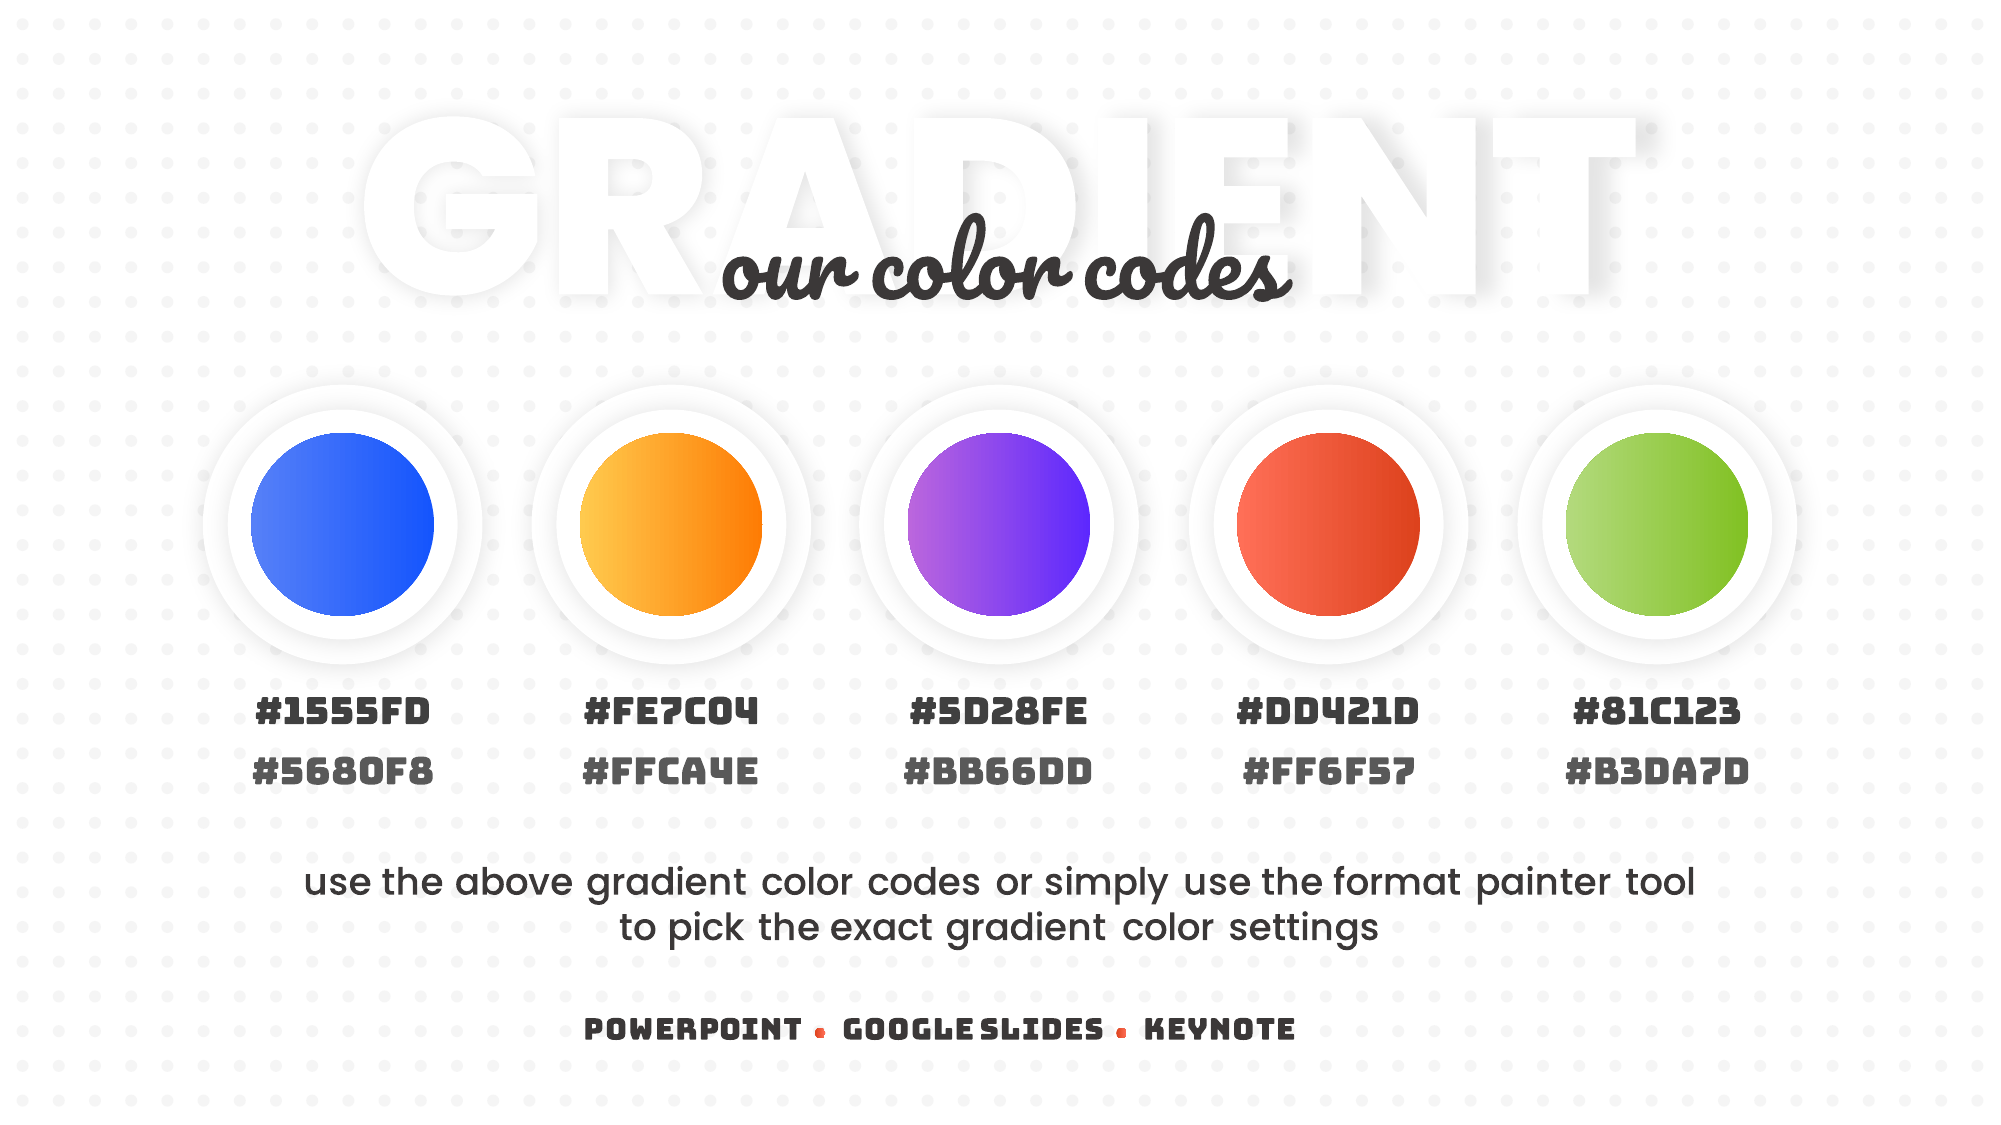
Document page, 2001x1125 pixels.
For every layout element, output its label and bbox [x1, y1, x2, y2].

text_box [945, 917, 970, 952]
text_box [304, 873, 326, 897]
text_box [709, 872, 731, 896]
text_box [1526, 864, 1534, 896]
text_box [328, 872, 348, 897]
text_box [1065, 864, 1073, 896]
text_box [455, 872, 479, 897]
text_box [867, 865, 981, 897]
text_box [995, 872, 1019, 897]
text_box [584, 696, 758, 725]
text_box [582, 757, 758, 785]
text_box [676, 864, 684, 896]
text_box [808, 866, 815, 896]
text_box [1272, 913, 1300, 942]
text_box [669, 917, 693, 951]
text_box [397, 865, 419, 896]
text_box [1114, 872, 1138, 906]
text_box [1139, 866, 1170, 906]
text_box [364, 116, 1636, 303]
text_box [1334, 917, 1379, 952]
text_box [910, 696, 1087, 725]
text_box [1075, 872, 1111, 896]
text_box [693, 910, 702, 941]
text_box [872, 917, 896, 942]
text_box [578, 432, 764, 617]
text_box [255, 697, 429, 725]
text_box [830, 917, 853, 942]
text_box [420, 872, 444, 897]
text_box [732, 867, 747, 896]
text_box [1069, 917, 1091, 942]
text_box [797, 917, 820, 942]
text_box [972, 911, 1034, 942]
text_box [1237, 697, 1418, 725]
text_box [1177, 917, 1215, 942]
text_box [1044, 872, 1064, 897]
text_box [250, 432, 436, 617]
text_box [1536, 872, 1558, 896]
text_box [1688, 866, 1694, 896]
text_box [1169, 911, 1175, 941]
text_box [1248, 917, 1272, 942]
text_box [1573, 696, 1740, 725]
text_box [555, 408, 788, 641]
text_box [1625, 867, 1639, 896]
text_box [1187, 383, 1470, 666]
text_box [550, 872, 573, 897]
text_box [1301, 910, 1309, 941]
text_box [1035, 910, 1044, 941]
text_box [773, 911, 795, 942]
text_box [1332, 864, 1369, 897]
text_box [481, 865, 551, 897]
text_box [612, 872, 649, 897]
text_box [1122, 917, 1168, 942]
text_box [883, 408, 1115, 641]
text_box [1276, 865, 1298, 896]
text_box [585, 1017, 1295, 1041]
text_box [586, 872, 610, 906]
text_box [1243, 757, 1414, 785]
text_box [226, 408, 459, 641]
text_box [348, 872, 372, 897]
text_box [1541, 408, 1774, 641]
text_box [761, 872, 807, 897]
text_box [851, 918, 874, 942]
text_box [1208, 872, 1252, 897]
text_box [816, 872, 854, 897]
text_box [906, 432, 1092, 617]
text_box [897, 913, 933, 942]
text_box [702, 911, 747, 942]
text_box [252, 756, 433, 785]
text_box [1092, 913, 1107, 942]
text_box [1564, 432, 1750, 617]
text_box [757, 913, 772, 942]
text_box [1559, 867, 1597, 897]
text_box [1212, 408, 1445, 641]
text_box [1476, 872, 1524, 906]
text_box [530, 383, 813, 666]
text_box [1516, 383, 1799, 666]
text_box [201, 383, 484, 666]
text_box [1311, 917, 1333, 942]
text_box [858, 383, 1140, 666]
text_box [633, 917, 657, 942]
text_box [1639, 872, 1687, 897]
text_box [1565, 757, 1749, 785]
text_box [684, 872, 708, 897]
text_box [1422, 867, 1461, 897]
text_box [1300, 872, 1323, 897]
text_box [1261, 867, 1275, 896]
text_box [650, 865, 674, 897]
text_box [1598, 872, 1612, 896]
text_box [1236, 432, 1422, 617]
text_box [1370, 872, 1421, 896]
text_box [1228, 917, 1248, 942]
text_box [1044, 917, 1067, 942]
text_box [904, 757, 1092, 785]
text_box [1184, 873, 1206, 897]
text_box [381, 867, 396, 896]
text_box [618, 913, 633, 942]
text_box [1020, 872, 1034, 896]
